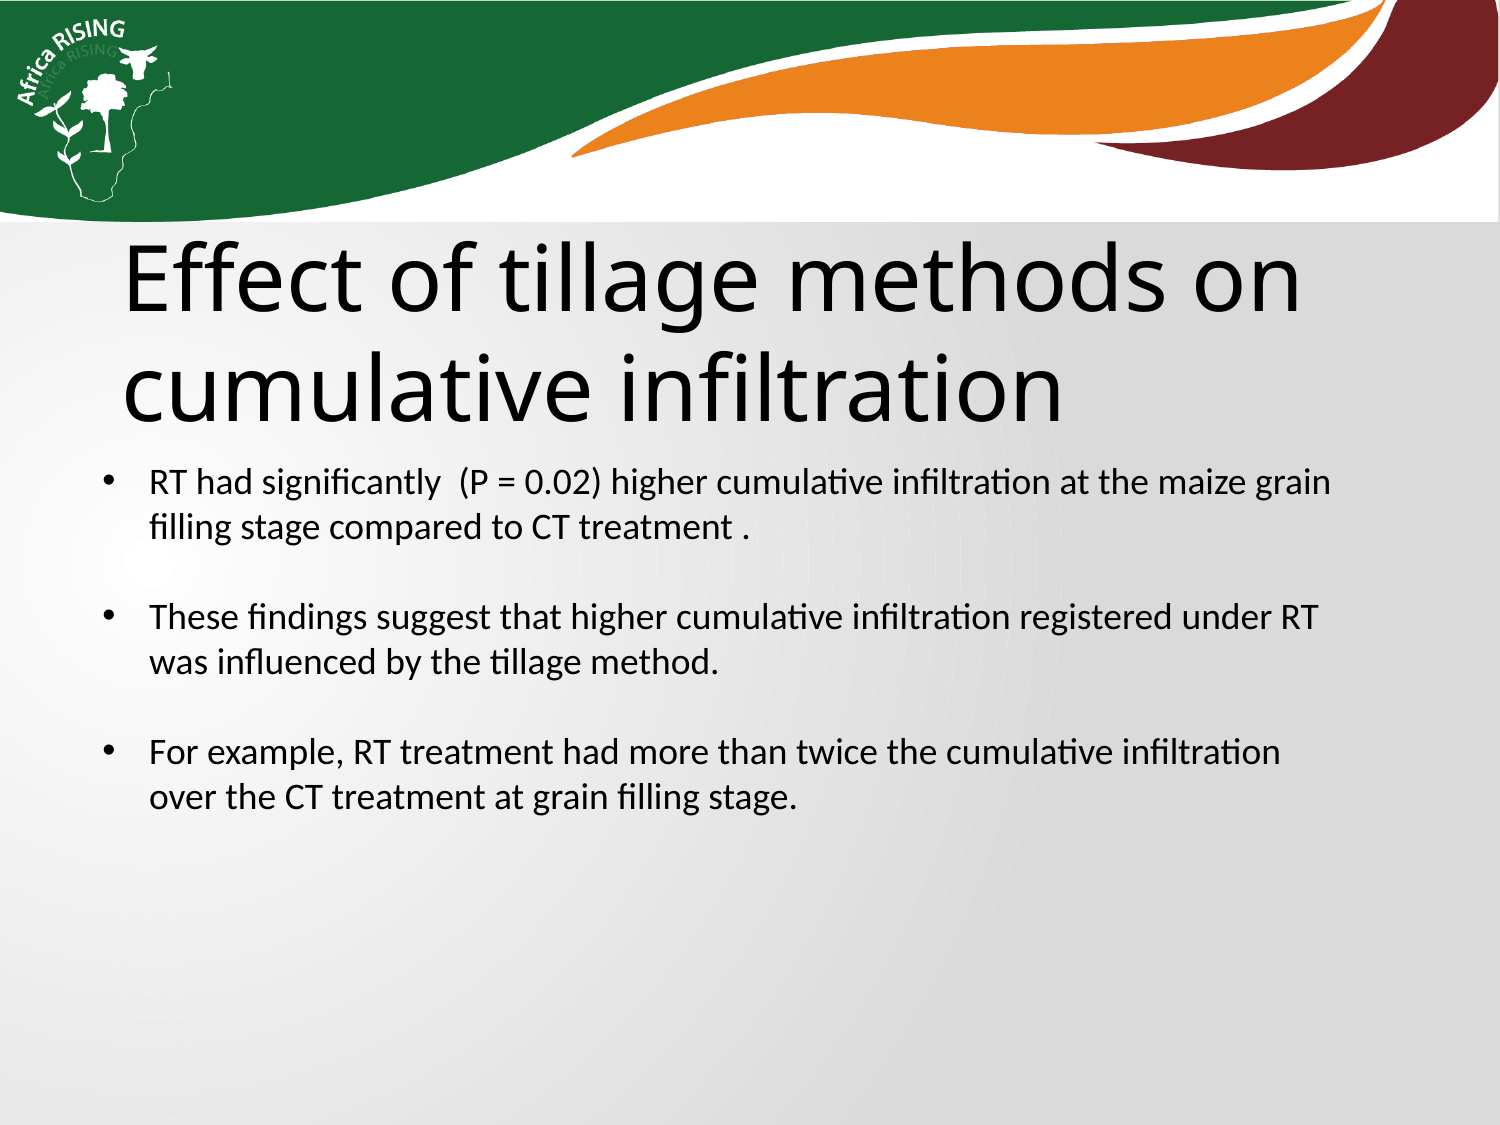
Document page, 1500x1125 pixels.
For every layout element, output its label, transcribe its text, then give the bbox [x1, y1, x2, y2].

list Effect of tillage methods on cumulative infiltration [87, 212, 1363, 350]
text_box RT had significantly (P = 0.02) higher cumulative infiltration at the maize grain filling stage compared to CT treatment . These findings suggest that higher cumulative infiltration registered under RT was influenced by the tillage method. For example, RT treatment had more than twice the cumulative infiltration over the CT treatment at grain filling stage. [87, 449, 1363, 825]
picture [0, 0, 1499, 222]
